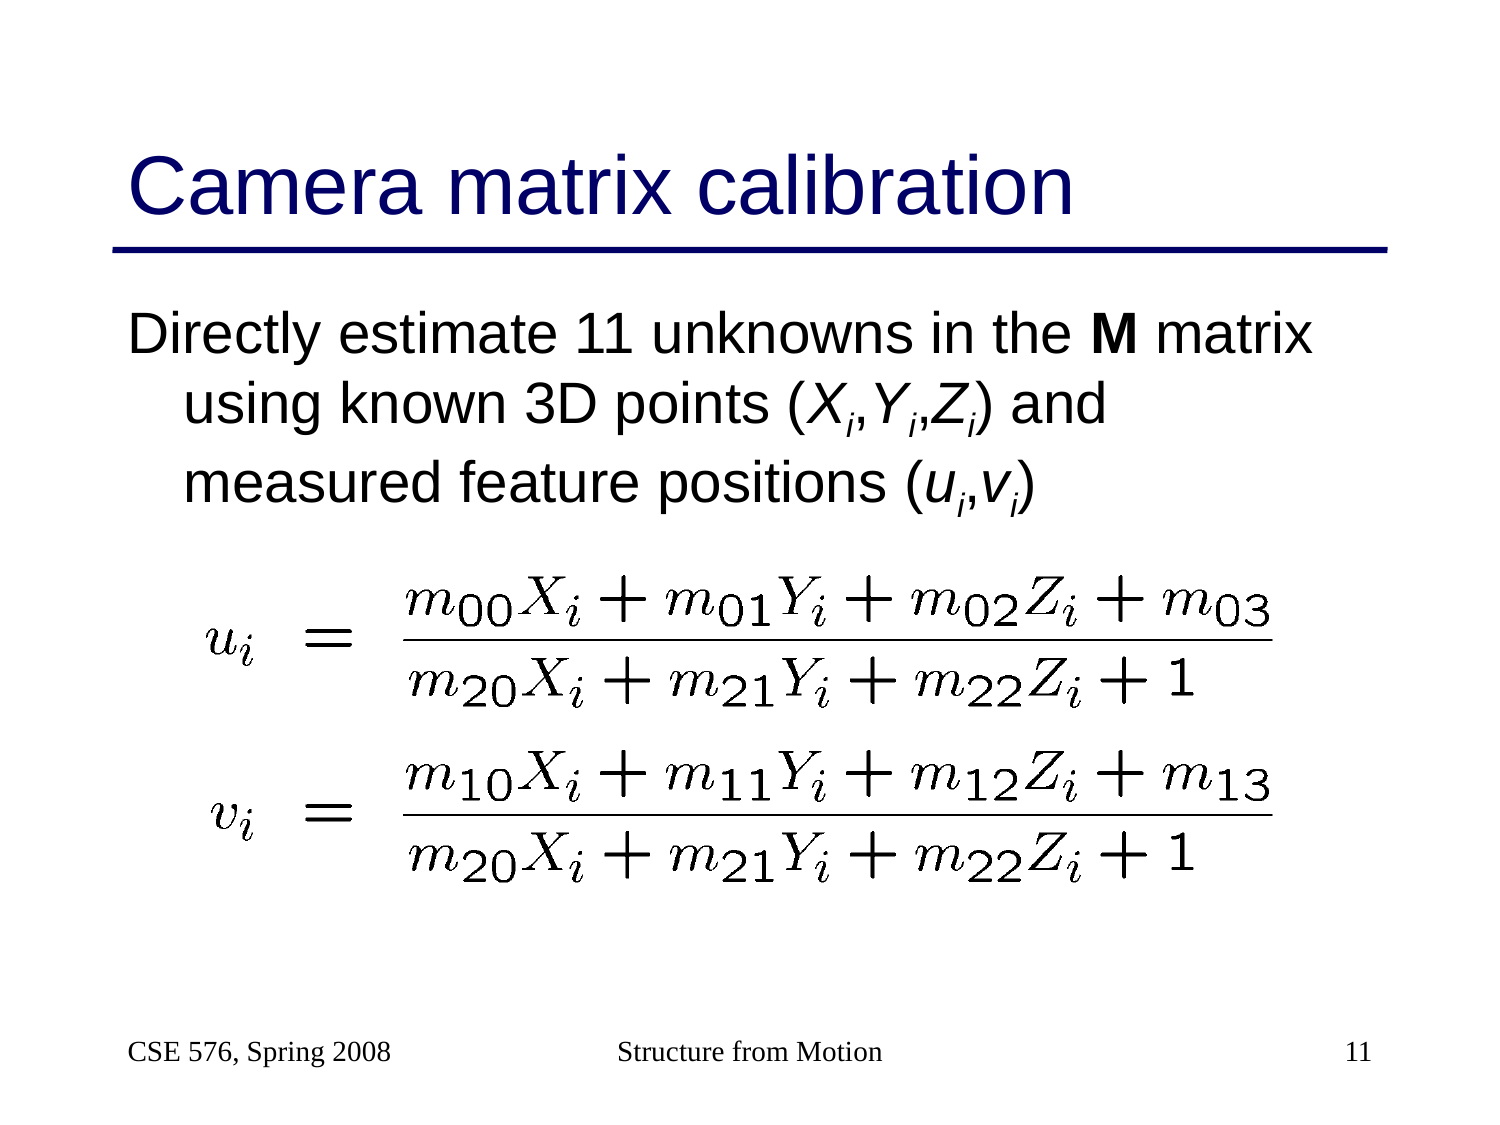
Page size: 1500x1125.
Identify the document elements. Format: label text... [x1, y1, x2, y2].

picture [203, 574, 1276, 885]
list Directly estimate 11 unknowns in the M matrix using known 3D points (Xi,Yi,Zi) and measured feature positions (ui,vi) [112, 287, 1388, 1000]
title Camera matrix calibration [112, 99, 1388, 263]
footer Structure from Motion [450, 1025, 1050, 1100]
slide_number CSE 576, Spring 2008 [112, 1025, 425, 1100]
slide_number 11 [1074, 1025, 1388, 1100]
